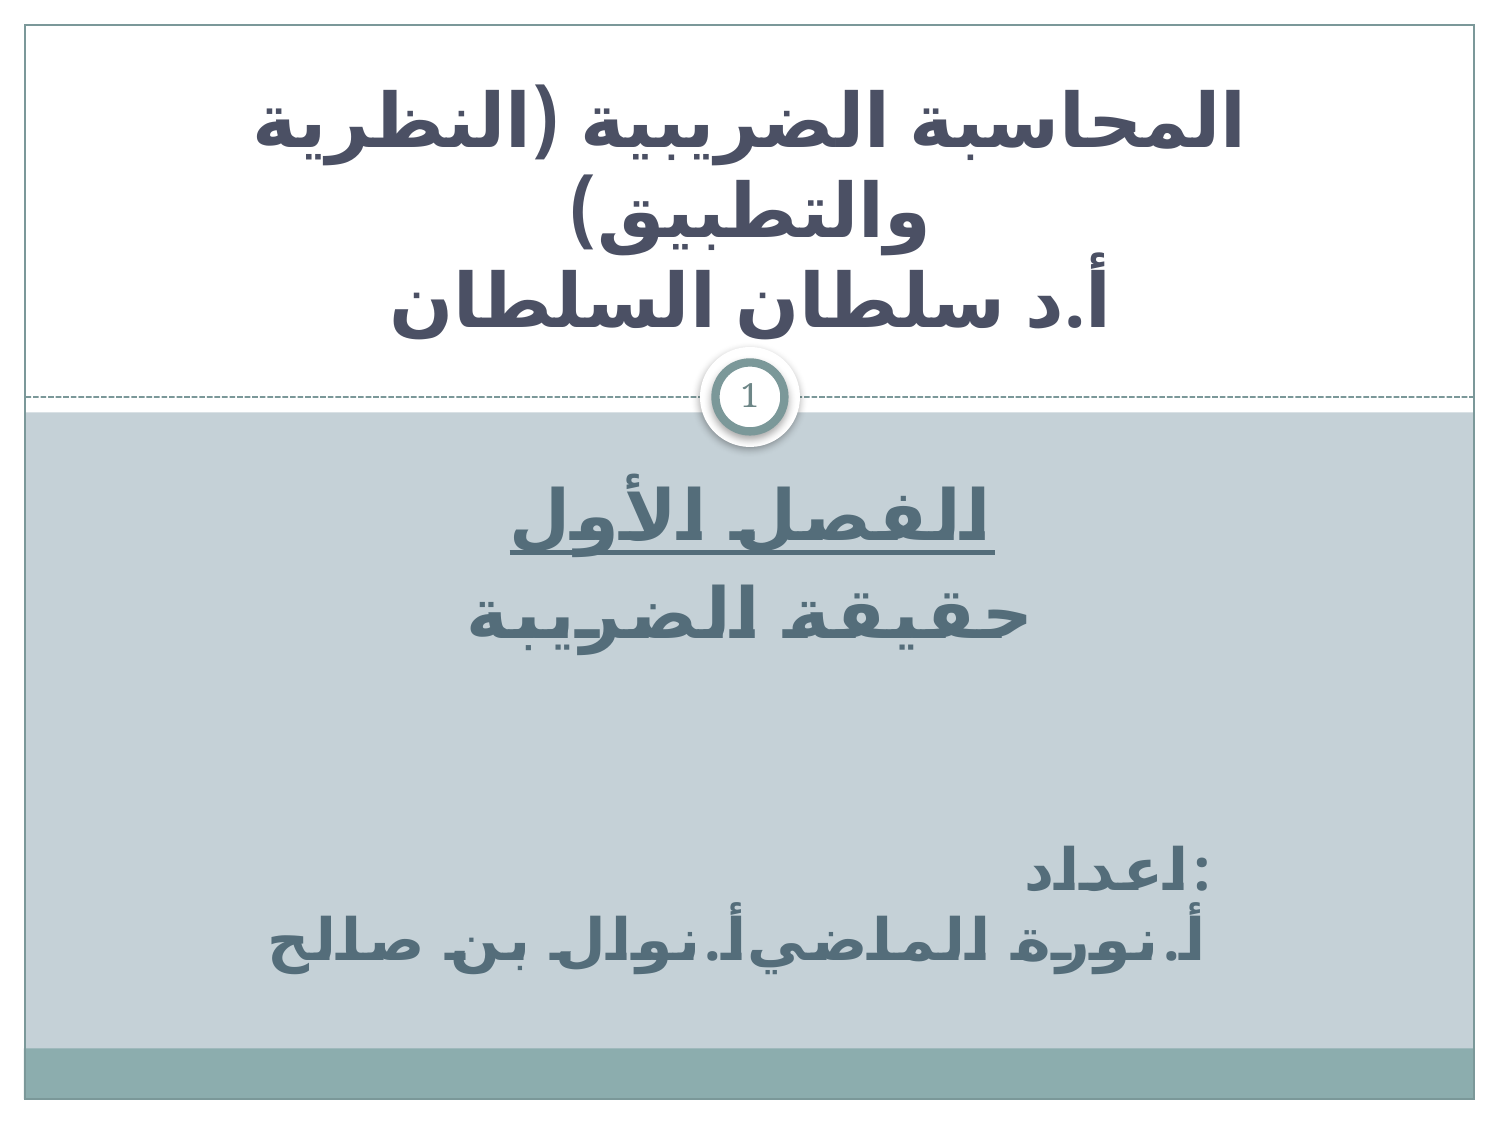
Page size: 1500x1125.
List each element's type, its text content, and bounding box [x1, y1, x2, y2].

subtitle الفصل الأول حقيقة الضريبة [450, 462, 1050, 688]
text_box اعداد: أ.نورة الماضي أ.نوال بن صالح [225, 824, 1225, 980]
title المحاسبة الضريبية (النظرية والتطبيق) أ.د سلطان السلطان [112, 62, 1388, 350]
slide_number 1 [712, 360, 788, 434]
